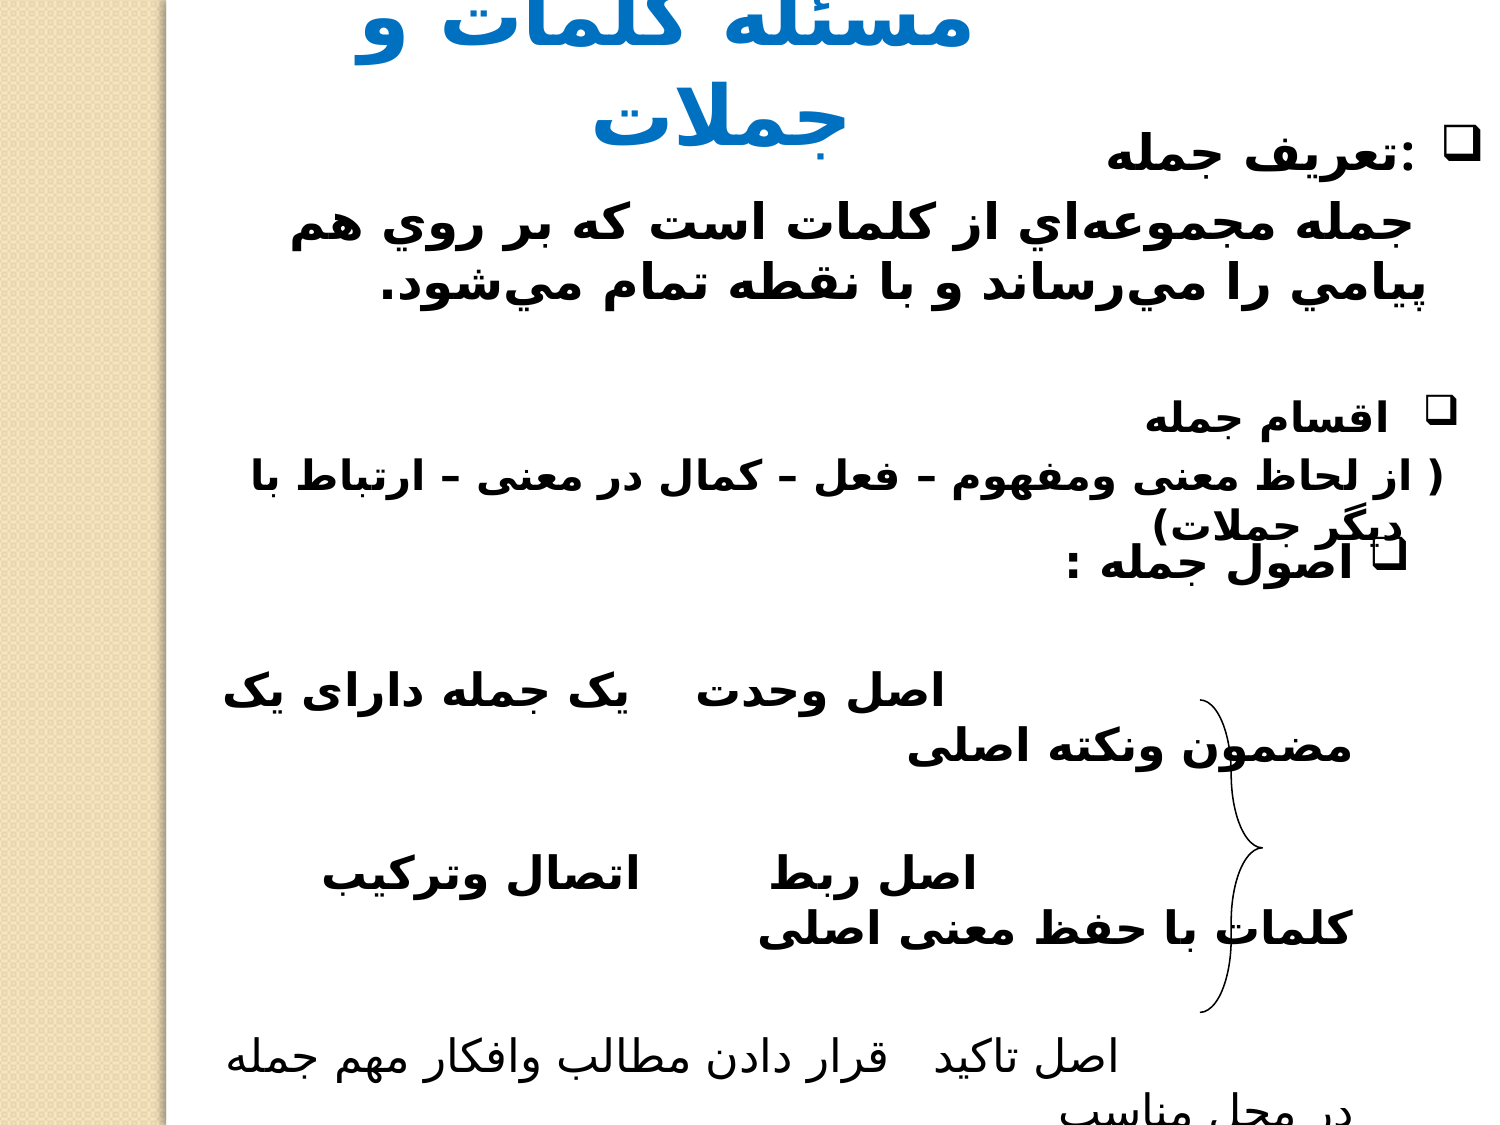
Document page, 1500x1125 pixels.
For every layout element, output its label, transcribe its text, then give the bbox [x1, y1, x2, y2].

text_box :تعريف جمله جمله مجموعه‌اي از كلمات است كه بر روي هم پيامي را مي‌رساند و با نقطه تمام مي‌شود. [162, 112, 1500, 318]
text_box اصول جمله : اصل وحدت يک جمله دارای يک مضمون ونکته اصلی اصل ربط اتصال وترکيب کلمات با حفظ معنی اصلی اصل تاكيد قرار دادن مطالب وافکار مهم جمله در محل مناسب [174, 524, 1425, 1125]
text_box اقسام جمله ( از لحاظ معنی ومفهوم – فعل – کمال در معنی – ارتباط با ديگر جملات) [162, 324, 1475, 665]
text_box [24, 87, 1500, 388]
text_box مسئله كلمات و جملات [249, 0, 1085, 87]
